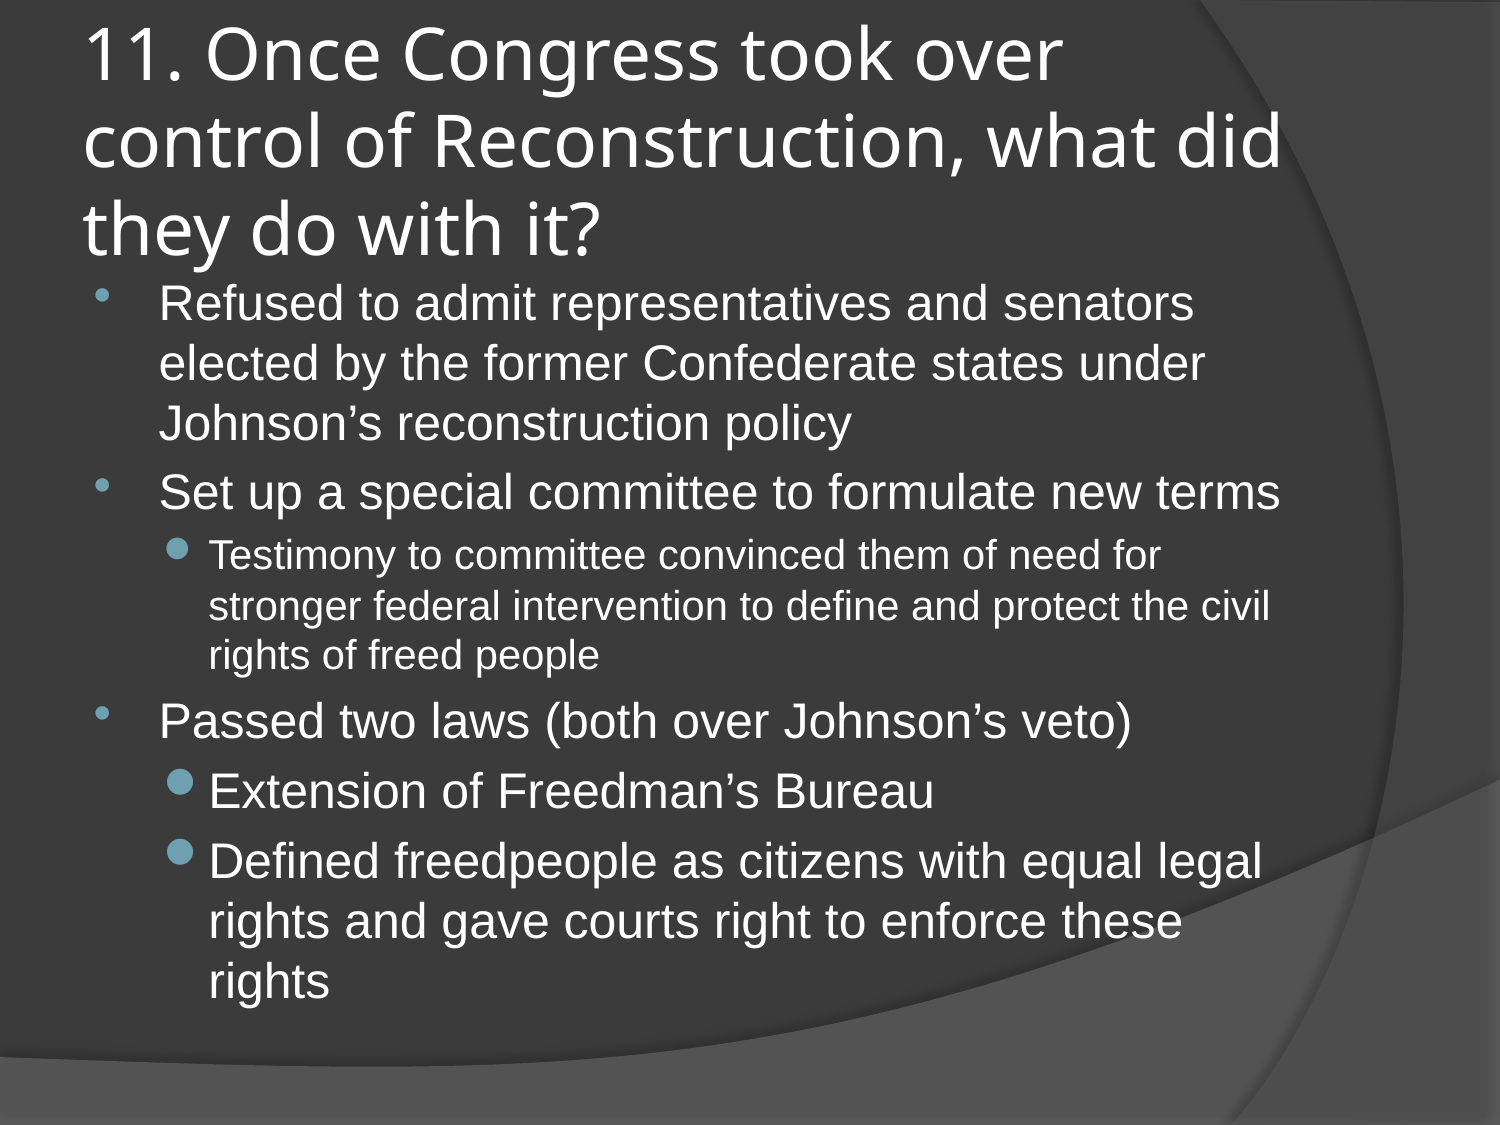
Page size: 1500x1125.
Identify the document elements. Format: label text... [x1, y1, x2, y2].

list Refused to admit representatives and senators elected by the former Confederate states under Johnson’s reconstruction policy Set up a special committee to formulate new terms Testimony to committee convinced them of need for stronger federal intervention to define and protect the civil rights of freed people Passed two laws (both over Johnson’s veto) Extension of Freedman’s Bureau Defined freedpeople as citizens with equal legal rights and gave courts right to enforce these rights [75, 262, 1300, 1005]
title 11. Once Congress took over control of Reconstruction, what did they do with it? [75, 45, 1300, 233]
